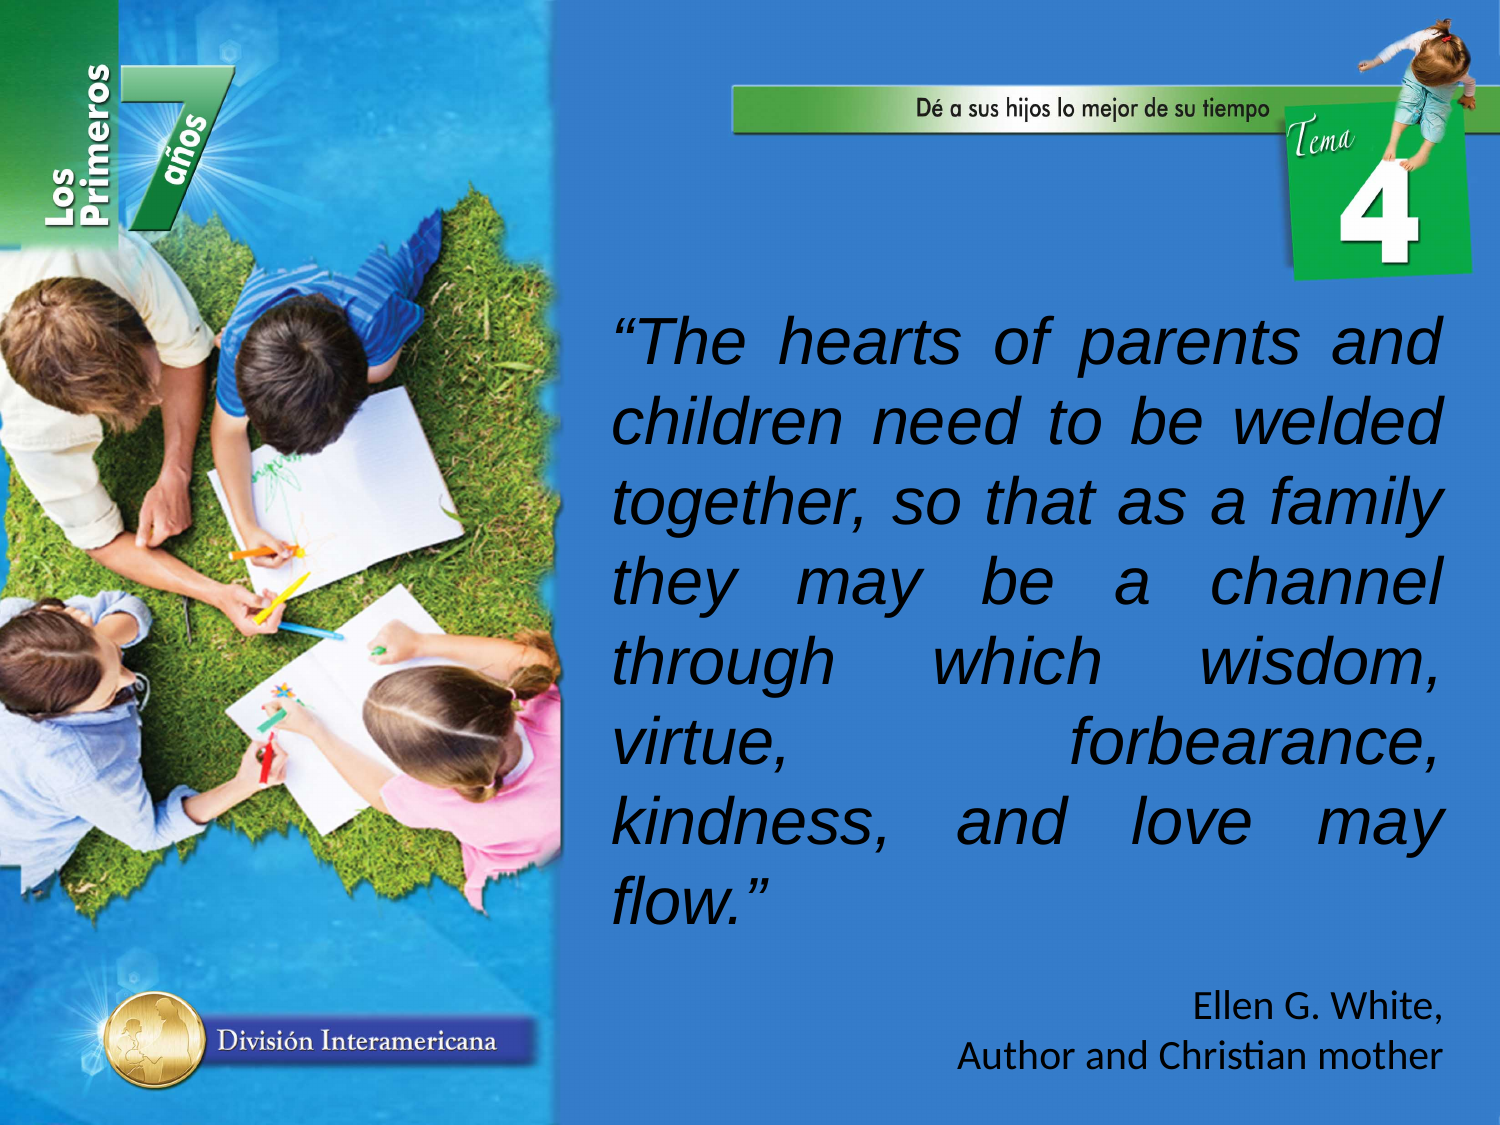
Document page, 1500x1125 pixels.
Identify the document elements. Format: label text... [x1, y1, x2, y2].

text_box “The hearts of parents and children need to be welded together, so that as a family they may be a channel through which wisdom, virtue, forbearance, kindness, and love may flow.” Ellen G. White, Author and Christian mother [596, 290, 1459, 1086]
picture [0, 0, 1500, 1125]
